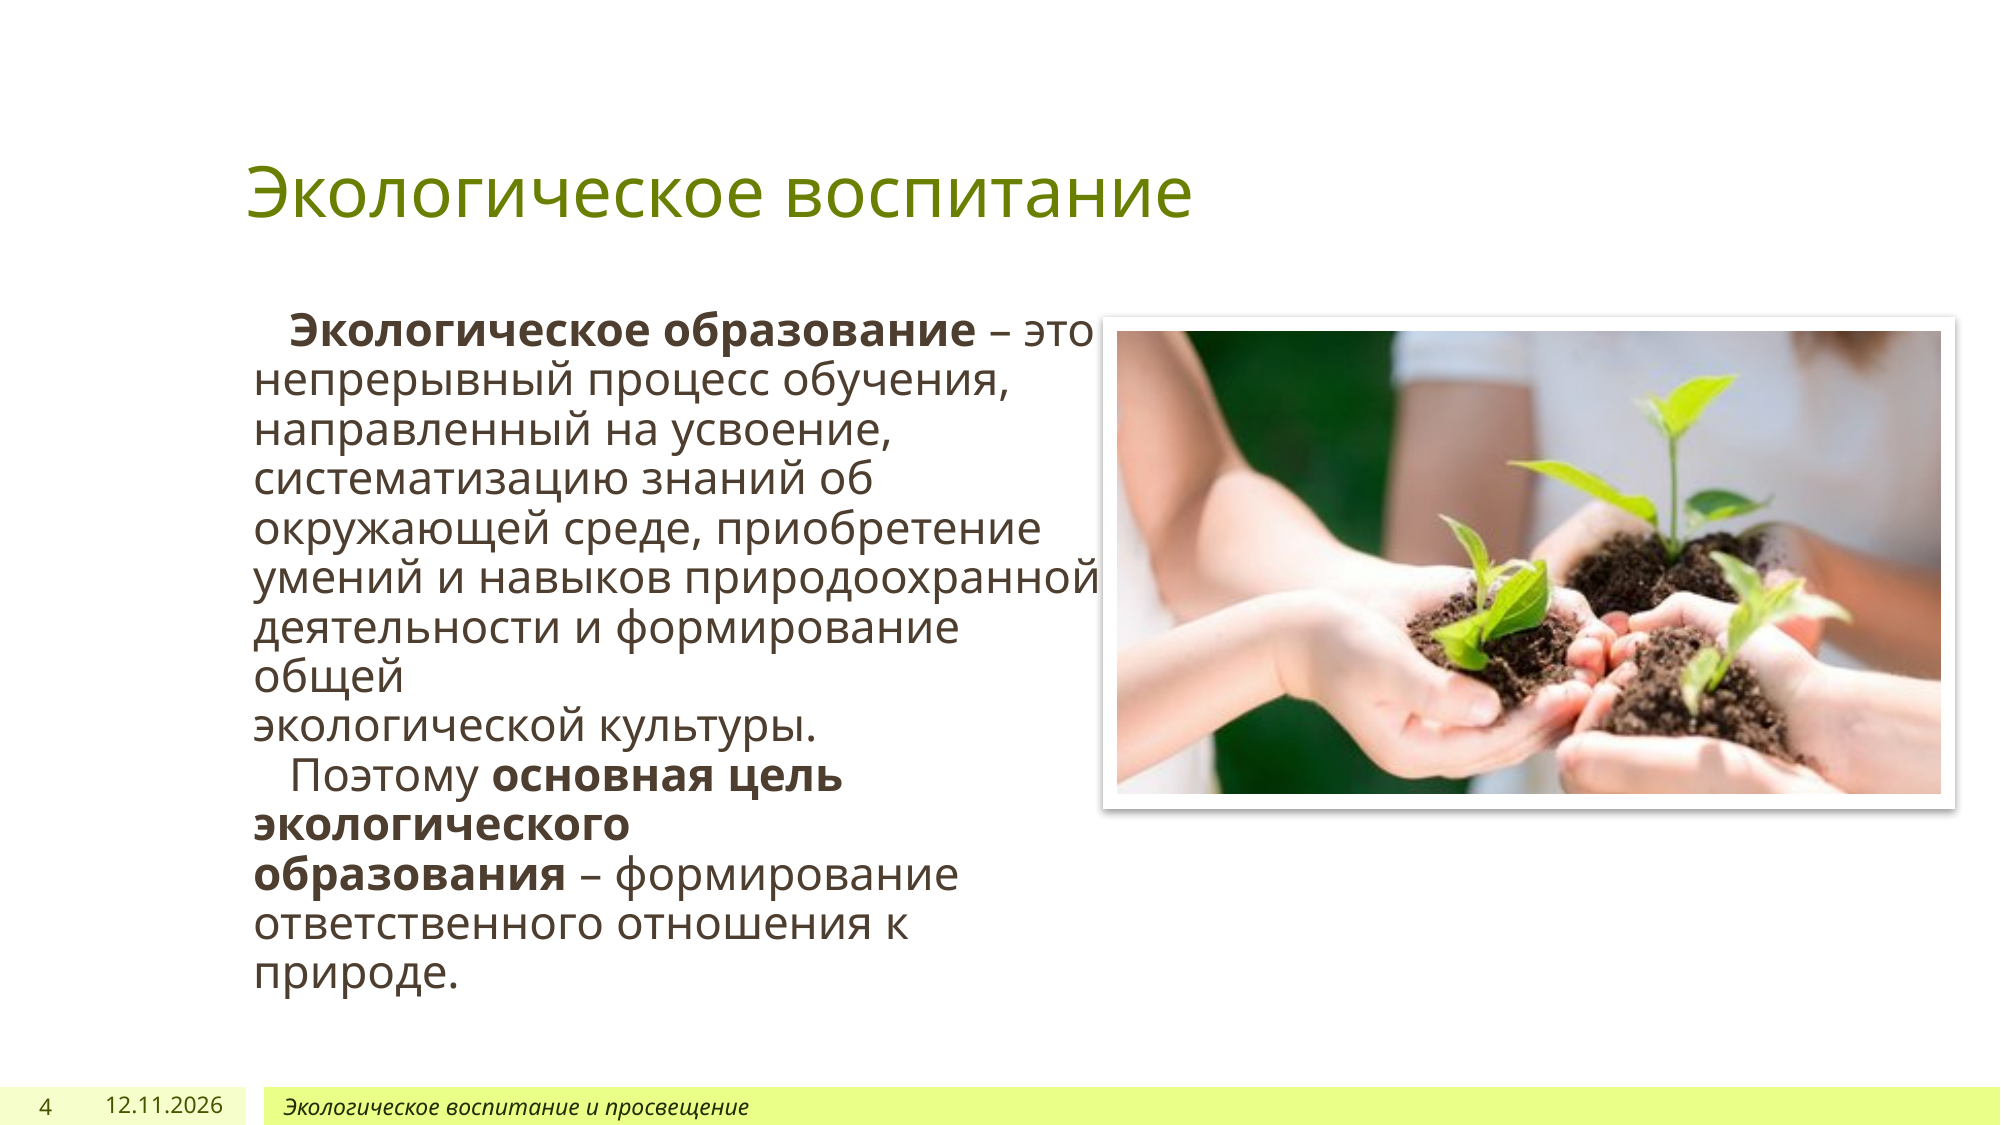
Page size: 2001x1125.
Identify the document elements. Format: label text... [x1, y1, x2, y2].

footer Экологическое воспитание и просвещение [268, 1087, 1769, 1125]
title Экологическое воспитание [231, 45, 1769, 240]
text_box Экологическое образование – это непрерывный процесс обучения, направленный на усвоение, систематизацию знаний об окружающей среде, приобретение умений и навыков природоохранной деятельности и формирование общей экологической культуры. Поэтому основная цель экологического образования – формирование ответственного отношения к природе. [238, 299, 1118, 925]
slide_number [74, 1087, 239, 1125]
picture [1117, 331, 1941, 795]
slide_number 4 [0, 1087, 68, 1125]
